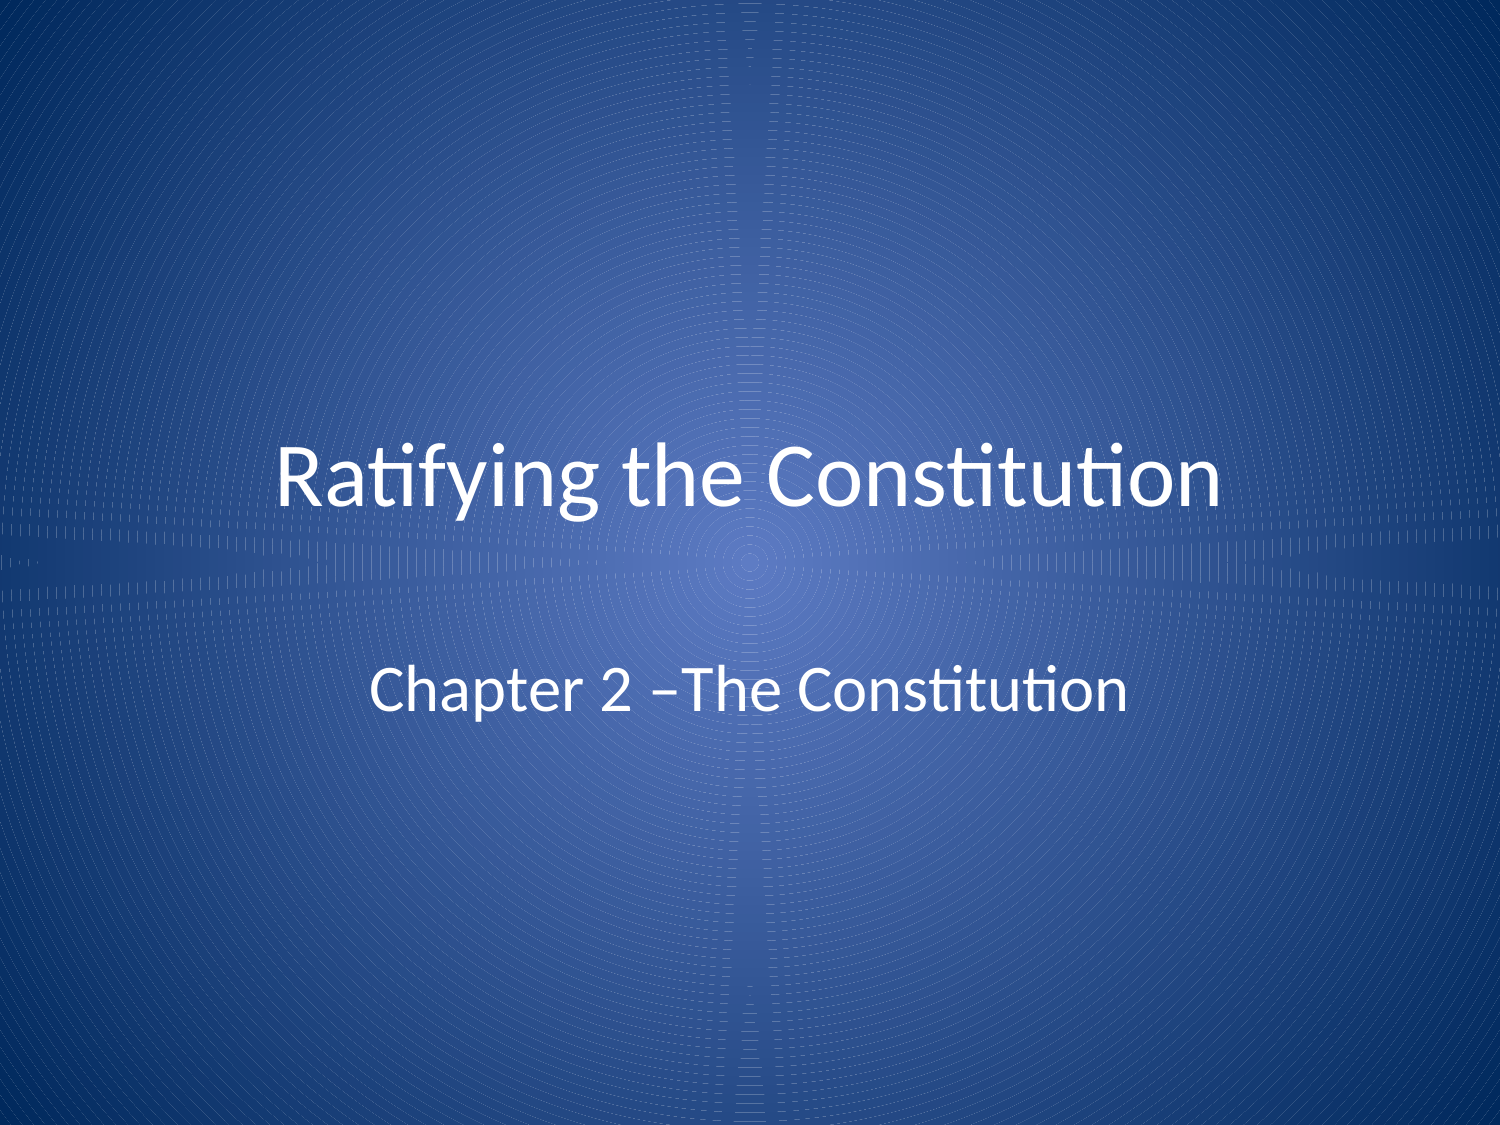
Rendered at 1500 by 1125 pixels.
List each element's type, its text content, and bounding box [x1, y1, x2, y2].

title Ratifying the Constitution [112, 349, 1388, 591]
subtitle Chapter 2 –The Constitution [225, 637, 1275, 925]
